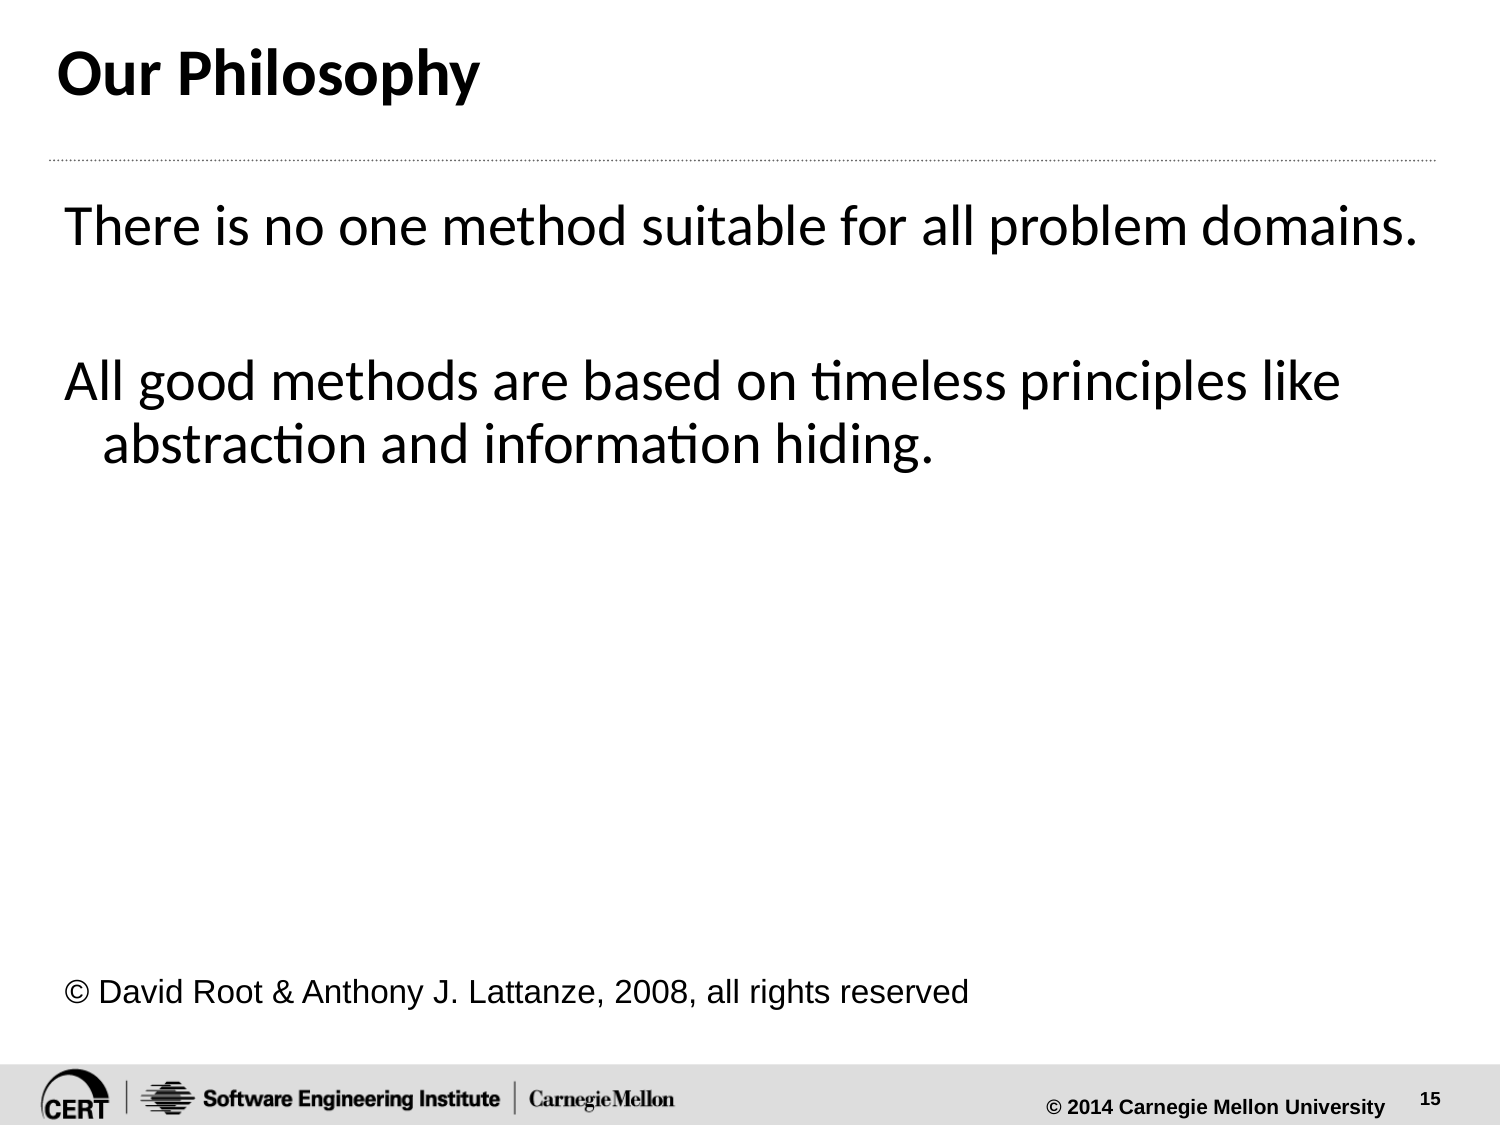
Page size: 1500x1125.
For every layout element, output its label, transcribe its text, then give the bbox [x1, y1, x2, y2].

list There is no one method suitable for all problem domains. All good methods are based on timeless principles like abstraction and information hiding. [49, 187, 1438, 1001]
footer © David Root & Anthony J. Lattanze, 2008, all rights reserved [50, 962, 1163, 1025]
picture [24, 1065, 688, 1125]
title Our Philosophy [42, 37, 1434, 155]
